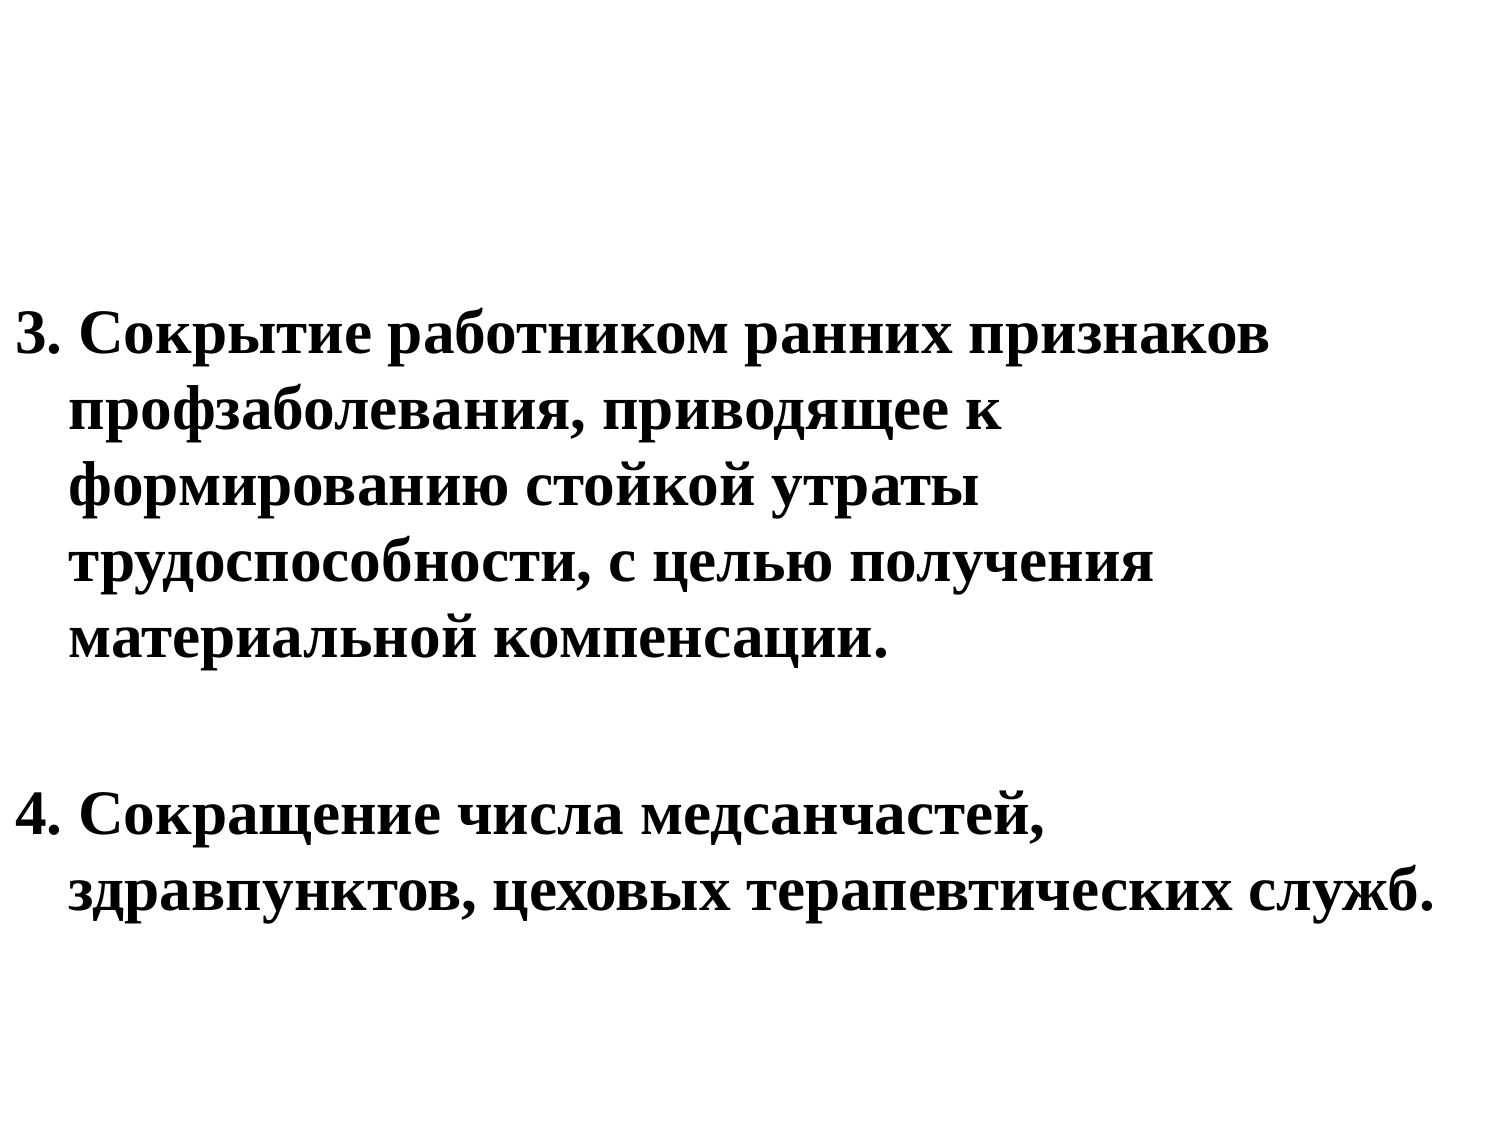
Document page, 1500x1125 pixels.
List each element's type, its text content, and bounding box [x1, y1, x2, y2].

list 3. Сокрытие работником ранних признаков профзаболевания, приводящее к формированию стойкой утраты трудоспособности, с целью получения материальной компенсации. 4. Сокращение числа медсанчастей, здравпунктов, цеховых терапевтических служб. [0, 105, 1454, 1005]
